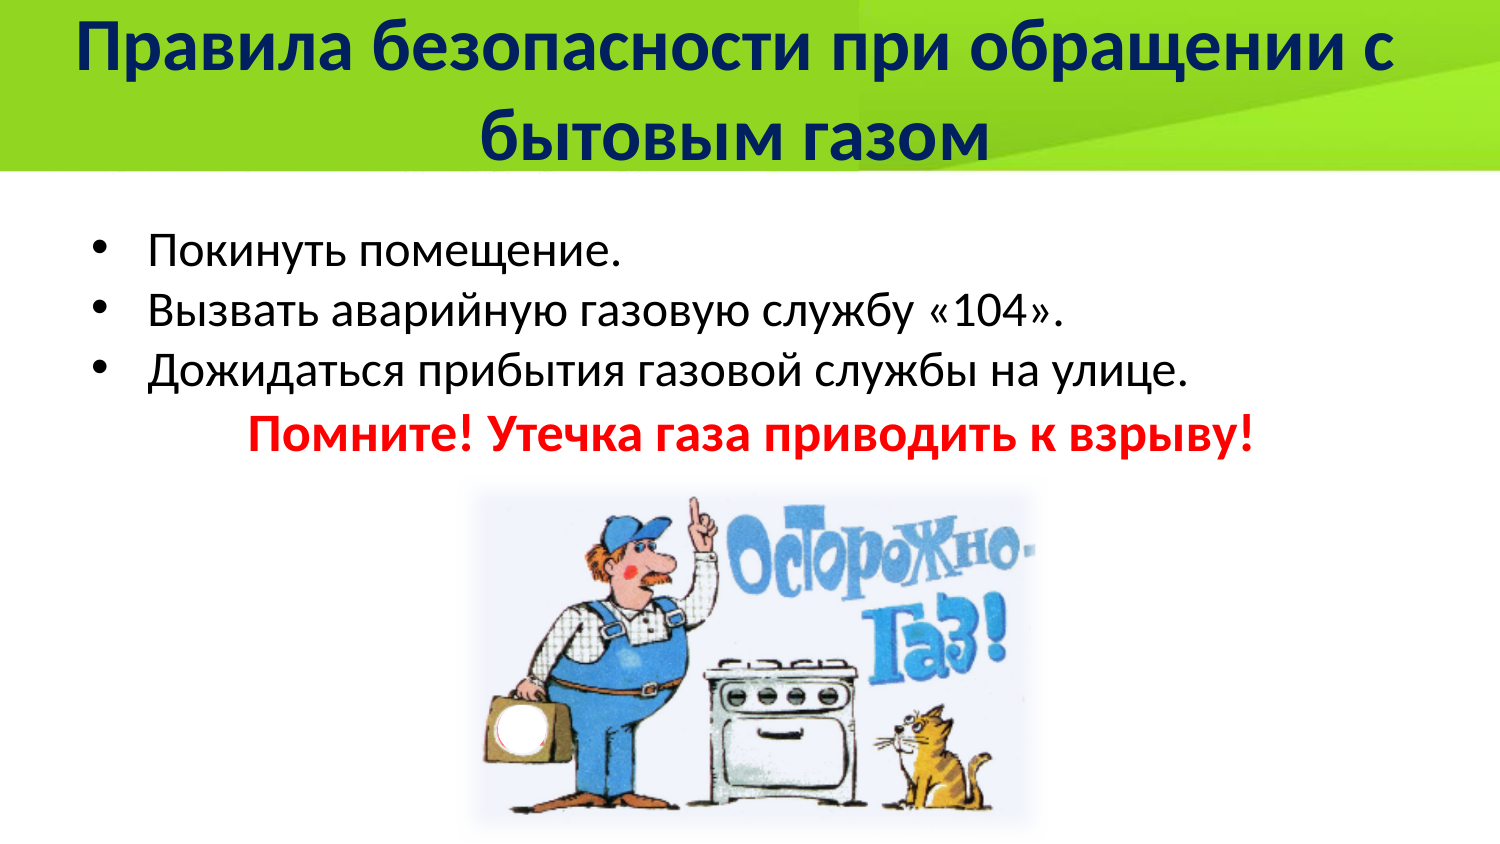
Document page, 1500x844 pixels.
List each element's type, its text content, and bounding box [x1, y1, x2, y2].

list Покинуть помещение. Вызвать аварийную газовую службу «104». Дожидаться прибытия газовой службы на улице. Помните! Утечка газа приводить к взрыву! [76, 209, 1429, 844]
text_box [0, 0, 861, 173]
title Правила безопасности при обращении с бытовым газом [42, 22, 1429, 149]
picture [0, 0, 1500, 844]
picture [456, 473, 1049, 844]
